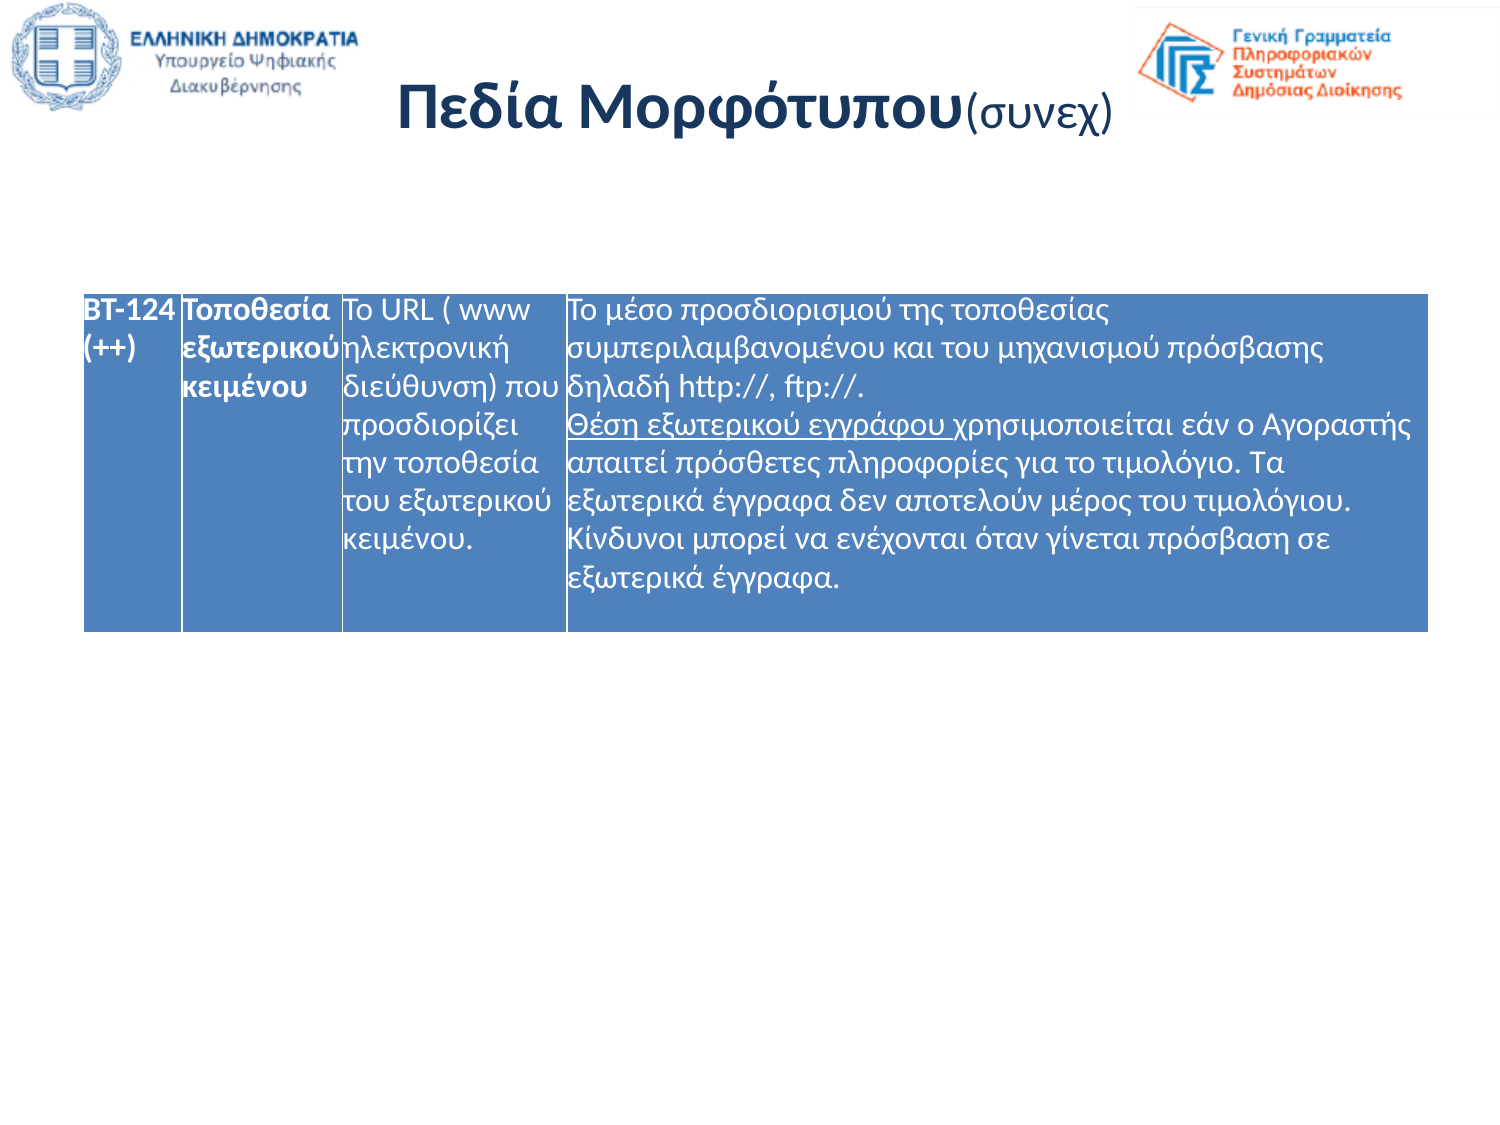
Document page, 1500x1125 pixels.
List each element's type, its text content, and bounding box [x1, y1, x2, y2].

table_header Τοποθεσία εξωτερικού κειμένου [183, 294, 342, 632]
table_header Το URL ( www ηλεκτρονική διεύθυνση) που προσδιορίζει την τοποθεσία του εξωτερικού κειμένου. [343, 294, 566, 632]
table_header BT-124 (++) [84, 294, 181, 632]
table_header Το μέσο προσδιορισμού της τοποθεσίας συμπεριλαμβανομένου και του μηχανισμού πρόσβασης δηλαδή http://, ftp://. Θέση εξωτερικού εγγράφου χρησιμοποιείται εάν ο Αγοραστής απαιτεί πρόσθετες πληροφορίες για το τιμολόγιο. Τα εξωτερικά έγγραφα δεν αποτελούν μέρος του τιμολόγιου. Κίνδυνοι μπορεί να ενέχονται όταν γίνεται πρόσβαση σε εξωτερικά έγγραφα. [568, 294, 1428, 632]
text_box Πεδία Μορφότυπου(συνεχ) [277, 54, 1235, 161]
